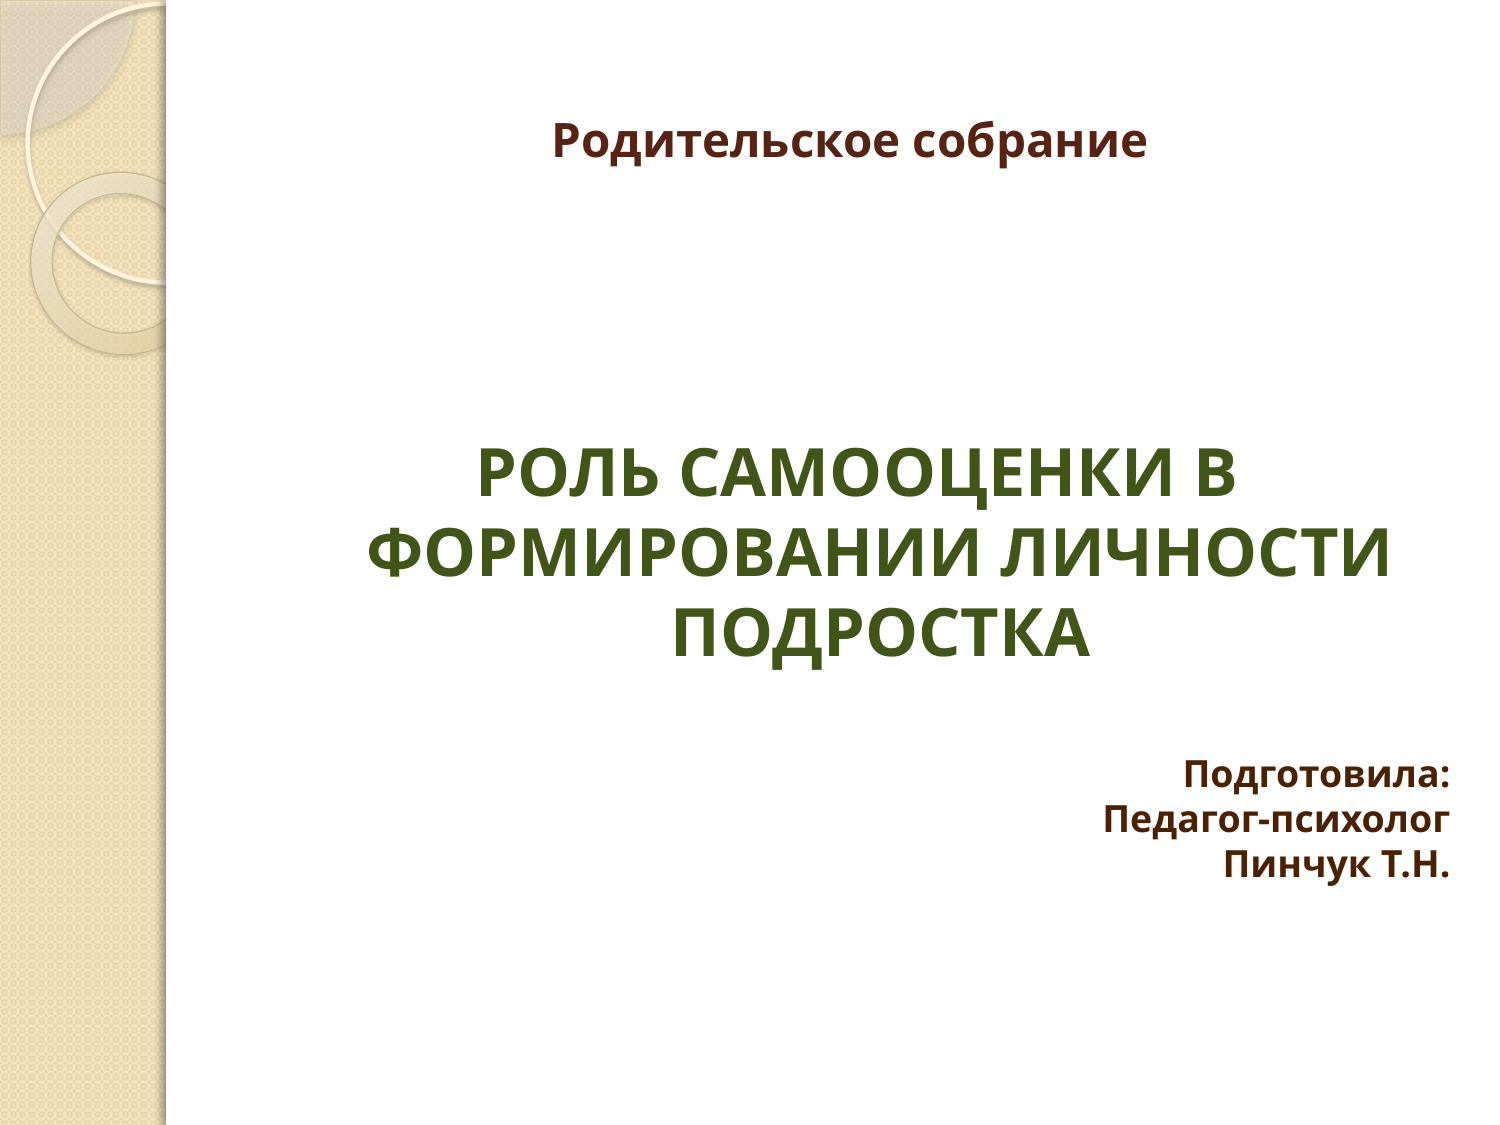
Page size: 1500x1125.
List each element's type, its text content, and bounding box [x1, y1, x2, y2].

list РОЛЬ САМООЦЕНКИ В ФОРМИРОВАНИИ ЛИЧНОСТИ ПОДРОСТКА Подготовила: Педагог-психолог Пинчук Т.Н. [235, 237, 1466, 1025]
title Родительское собрание [235, 45, 1466, 233]
